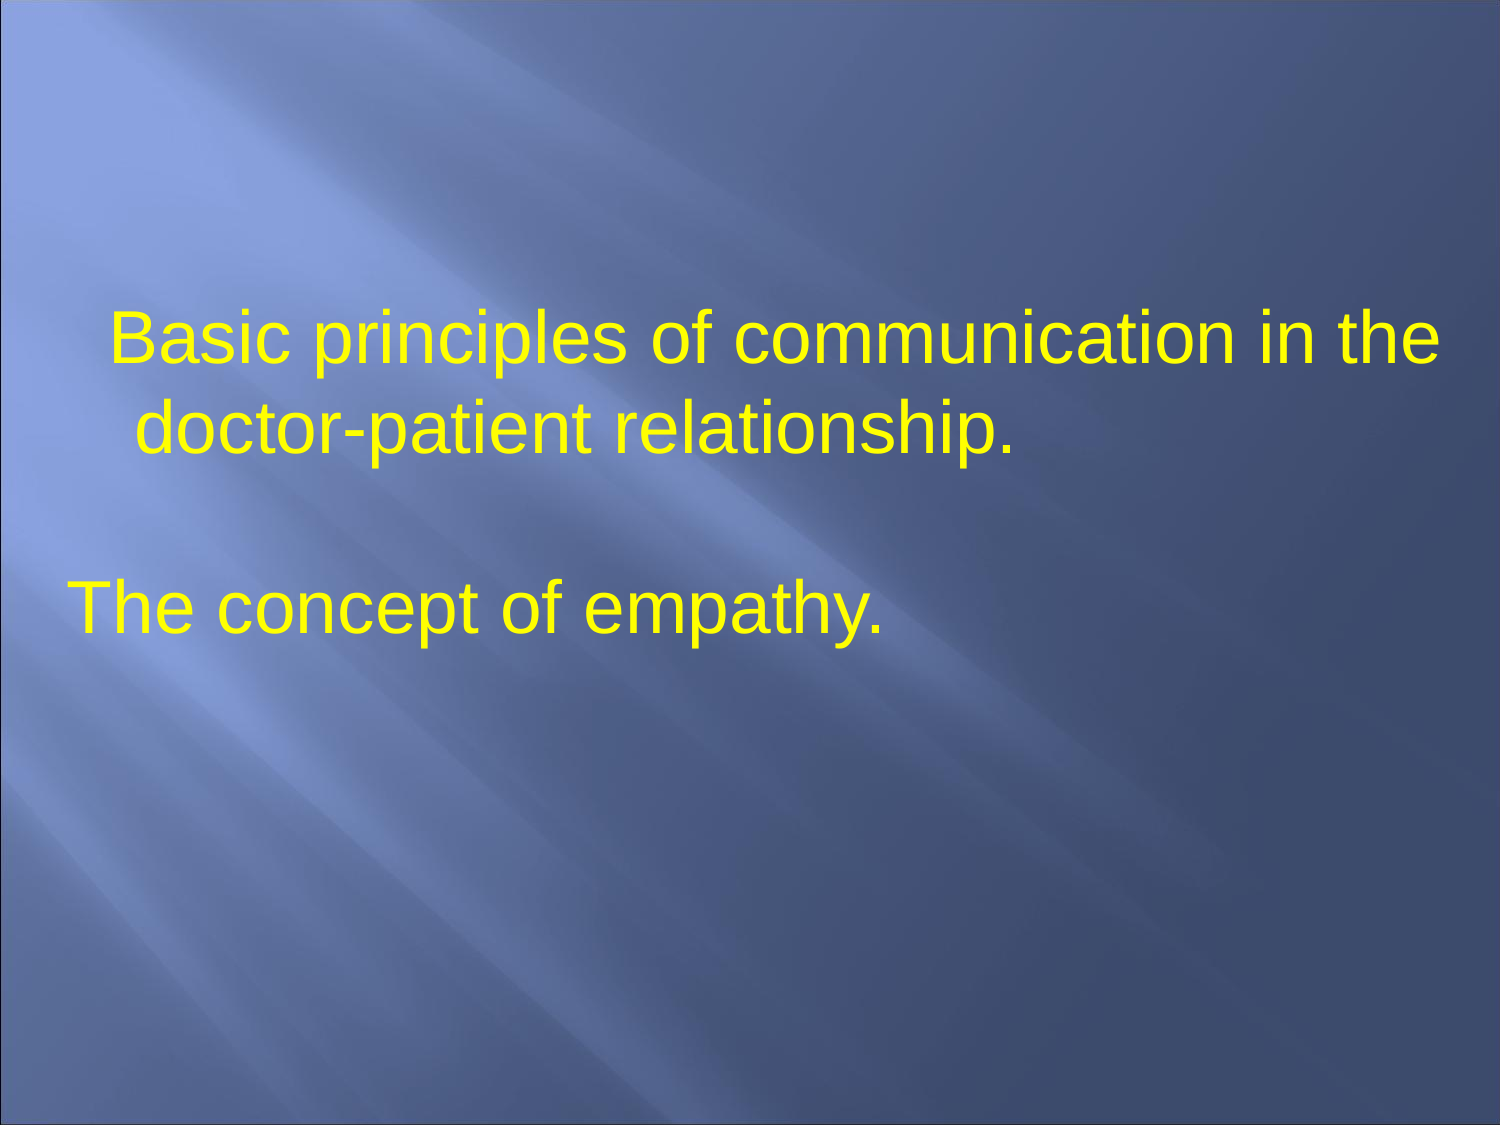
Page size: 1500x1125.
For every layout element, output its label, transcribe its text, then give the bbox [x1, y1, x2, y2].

picture [0, 0, 1500, 1125]
list Basic principles of communication in the doctor-patient relationship. The concept of empathy. [29, 281, 1495, 973]
